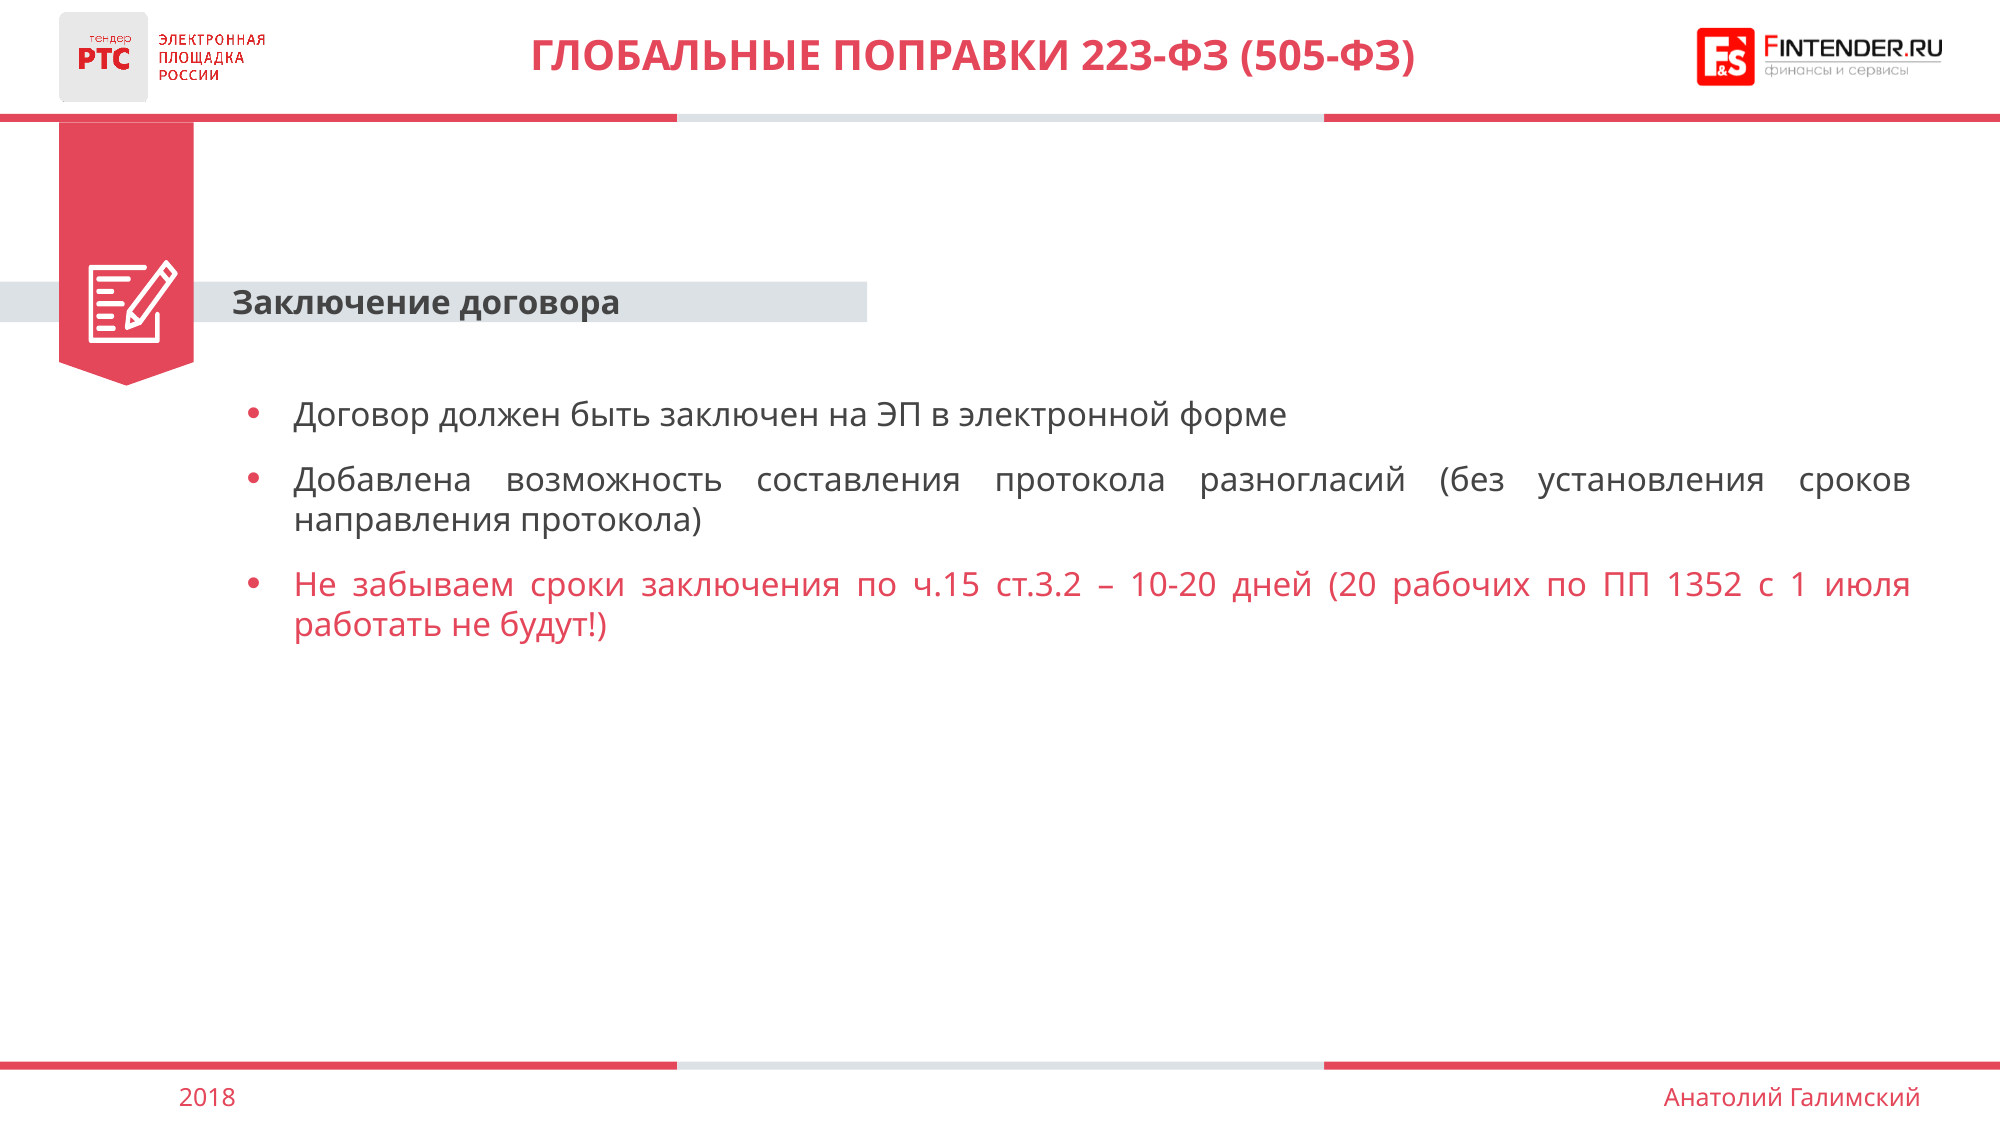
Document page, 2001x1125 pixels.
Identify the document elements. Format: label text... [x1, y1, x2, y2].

picture [1696, 18, 1942, 95]
text_box [58, 121, 195, 387]
title ГЛОБАЛЬНЫЕ ПОПРАВКИ 223-фз (505-фз) [294, 0, 1652, 114]
text_box Договор должен быть заключен на ЭП в электронной форме Добавлена возможность составления протокола разногласий (без установления сроков направления протокола) Не забываем сроки заключения по ч.15 ст.3.2 – 10-20 дней (20 рабочих по ПП 1352 с 1 июля работать не будут!) [231, 385, 1929, 650]
text_box Заключение договора [231, 281, 960, 322]
text_box [88, 264, 160, 343]
text_box Анатолий Галимский [1584, 1073, 2000, 1119]
text_box 2018 [0, 1073, 415, 1119]
text_box [124, 260, 178, 330]
text_box [195, 281, 868, 323]
text_box [0, 281, 58, 323]
picture [59, 12, 265, 102]
